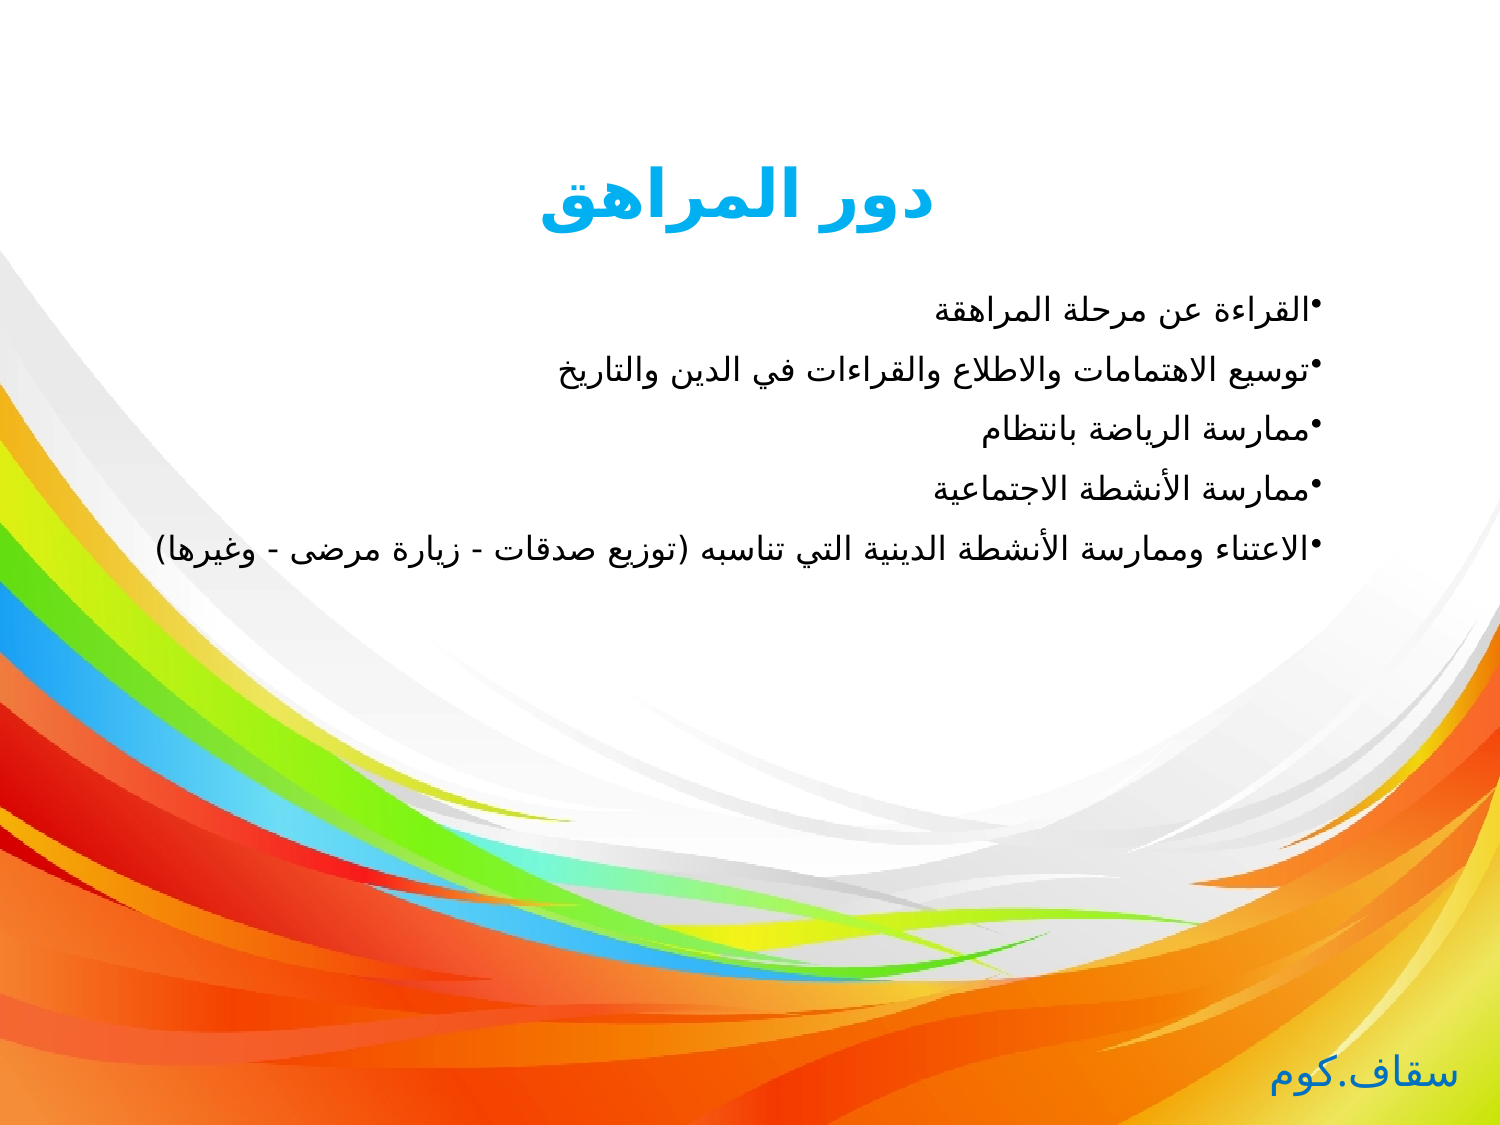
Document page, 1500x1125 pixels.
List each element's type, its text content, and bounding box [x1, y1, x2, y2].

text_box دور المراهق القراءة عن مرحلة المراهقة توسيع الاهتمامات والاطلاع والقراءات في الدين والتاريخ ممارسة الرياضة بانتظام ممارسة الأنشطة الاجتماعية الاعتناء وممارسة الأنشطة الدينية التي تناسبه (توزيع صدقات - زيارة مرضى - وغيرها) [137, 102, 1338, 628]
picture [0, 0, 1500, 1125]
